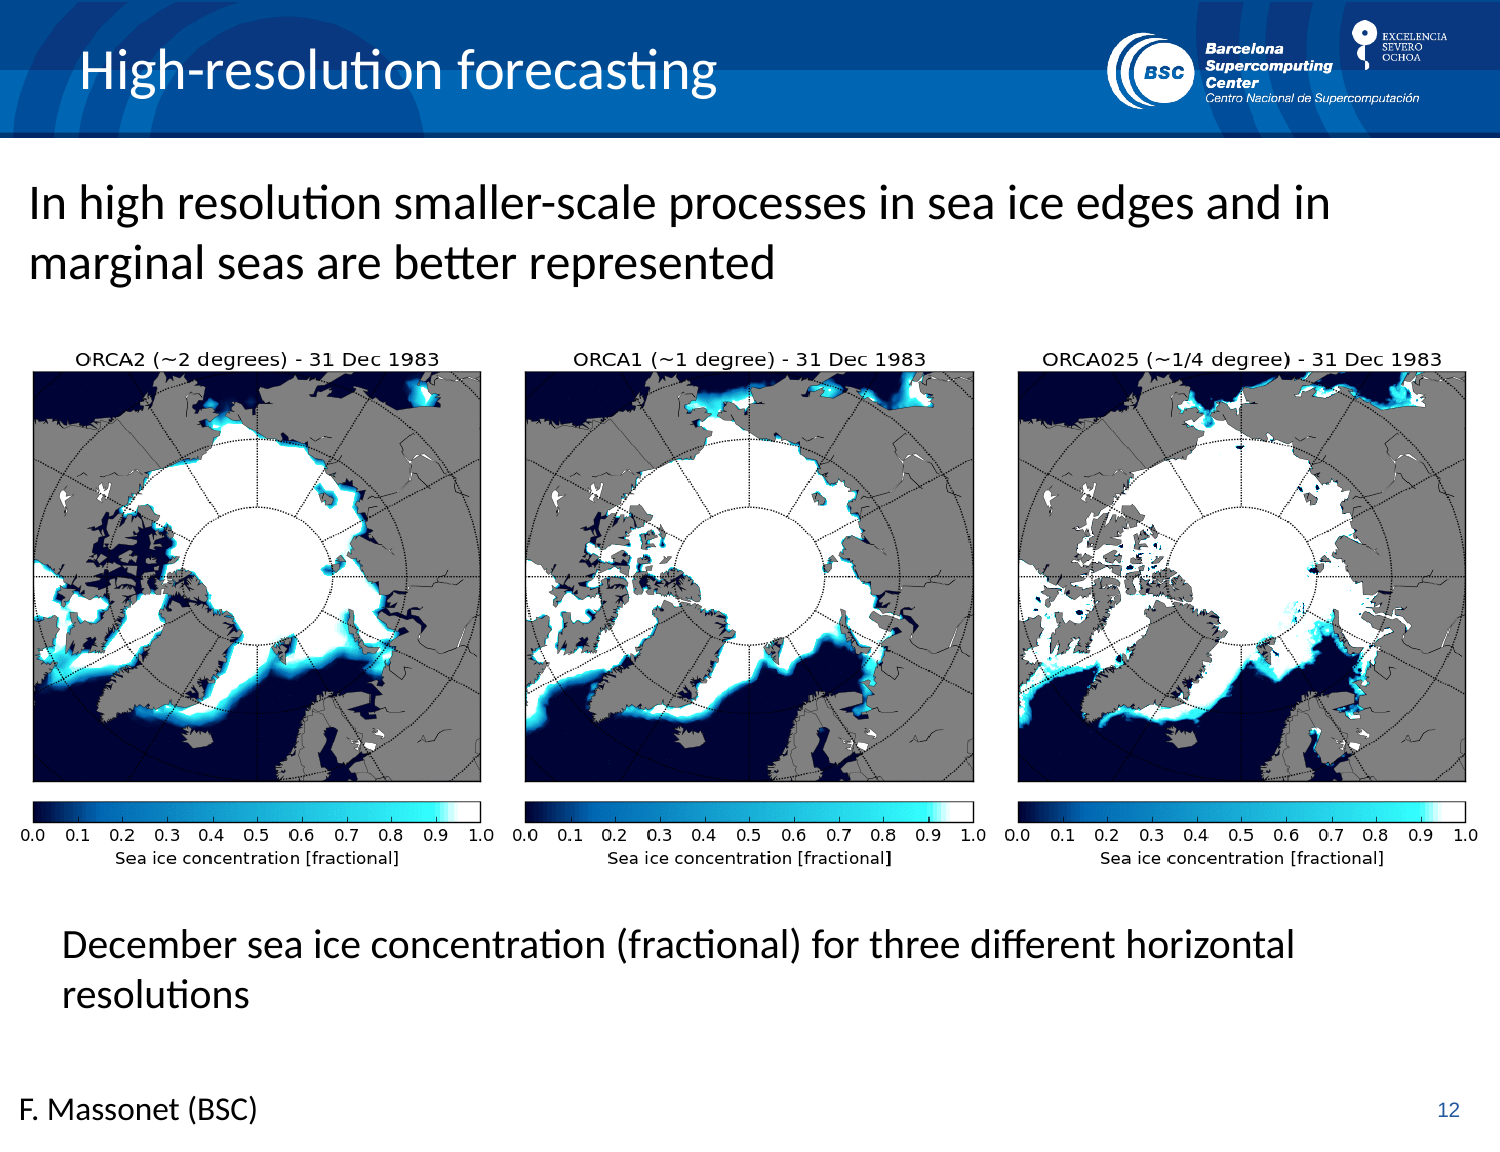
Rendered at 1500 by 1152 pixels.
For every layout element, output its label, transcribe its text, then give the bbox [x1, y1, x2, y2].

picture [11, 342, 1489, 876]
text_box High-resolution forecasting [65, 23, 1081, 138]
text_box December sea ice concentration (fractional) for three different horizontal resolutions [47, 909, 1477, 1025]
picture [0, 0, 1500, 138]
text_box In high resolution smaller-scale processes in sea ice edges and in marginal seas are better represented [13, 162, 1425, 298]
text_box F. Massonet (BSC) [4, 1078, 527, 1133]
